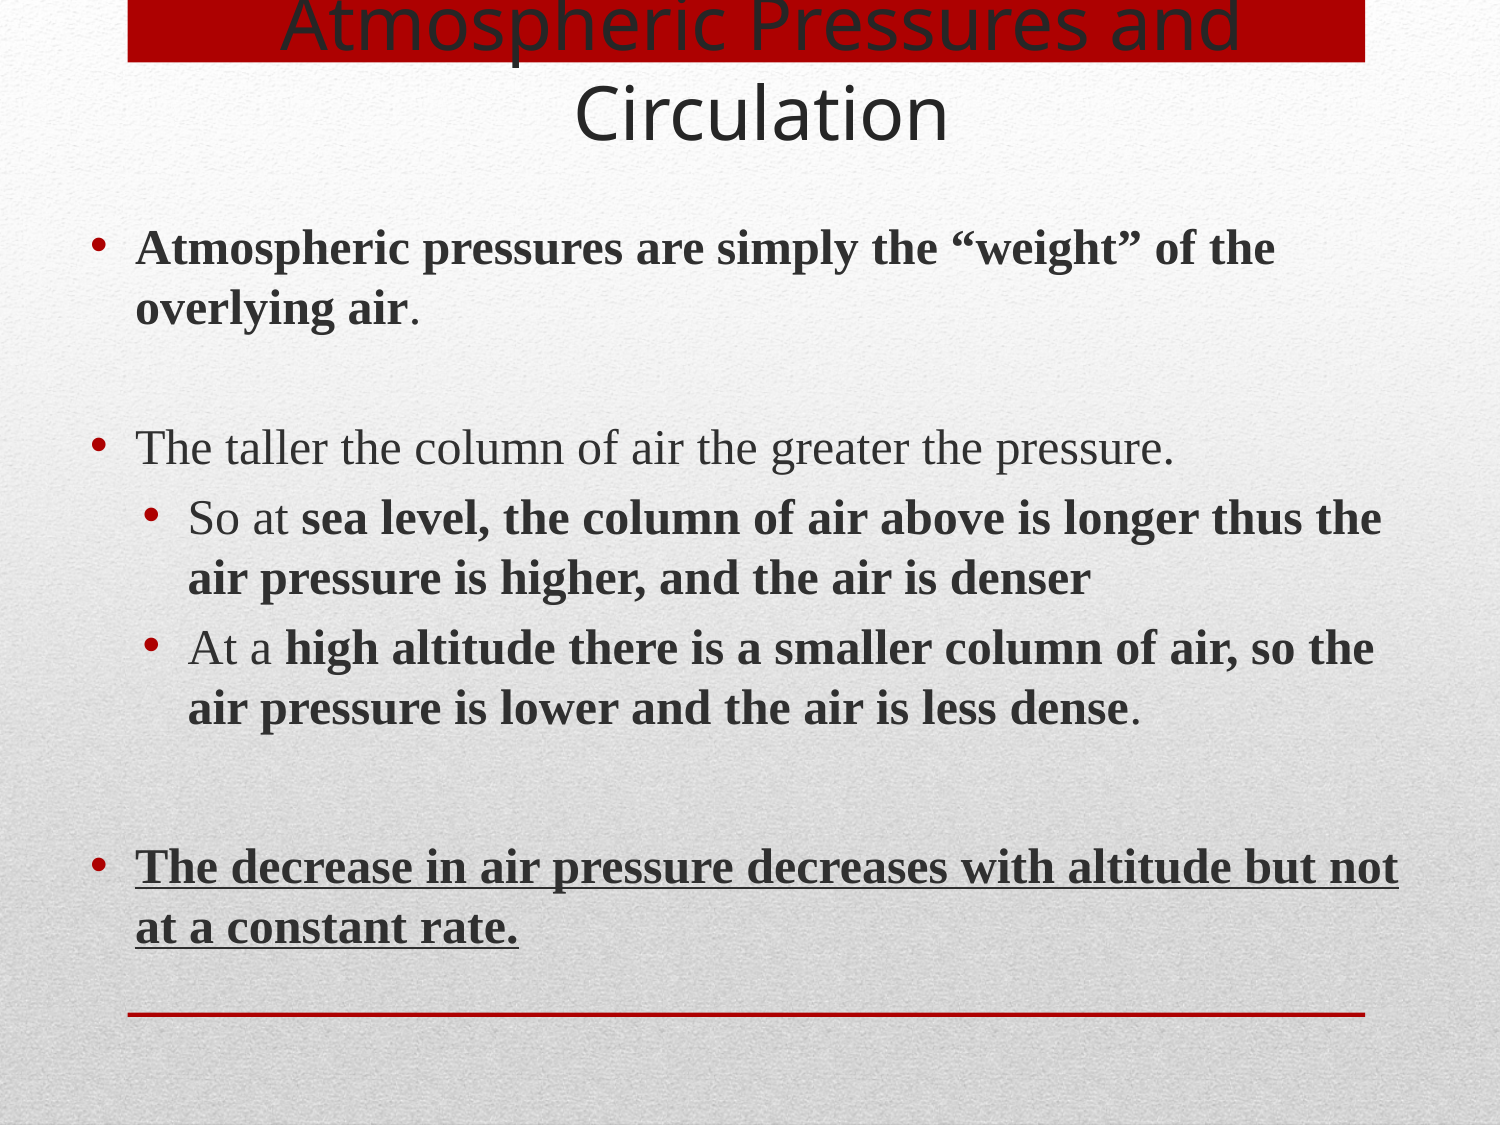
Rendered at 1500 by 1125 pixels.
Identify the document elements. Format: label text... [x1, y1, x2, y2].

title Atmospheric Pressures and Circulation [75, 0, 1450, 163]
list Atmospheric pressures are simply the “weight” of the overlying air. The taller the column of air the greater the pressure. So at sea level, the column of air above is longer thus the air pressure is higher, and the air is denser At a high altitude there is a smaller column of air, so the air pressure is lower and the air is less dense. The decrease in air pressure decreases with altitude but not at a constant rate. [75, 187, 1438, 981]
